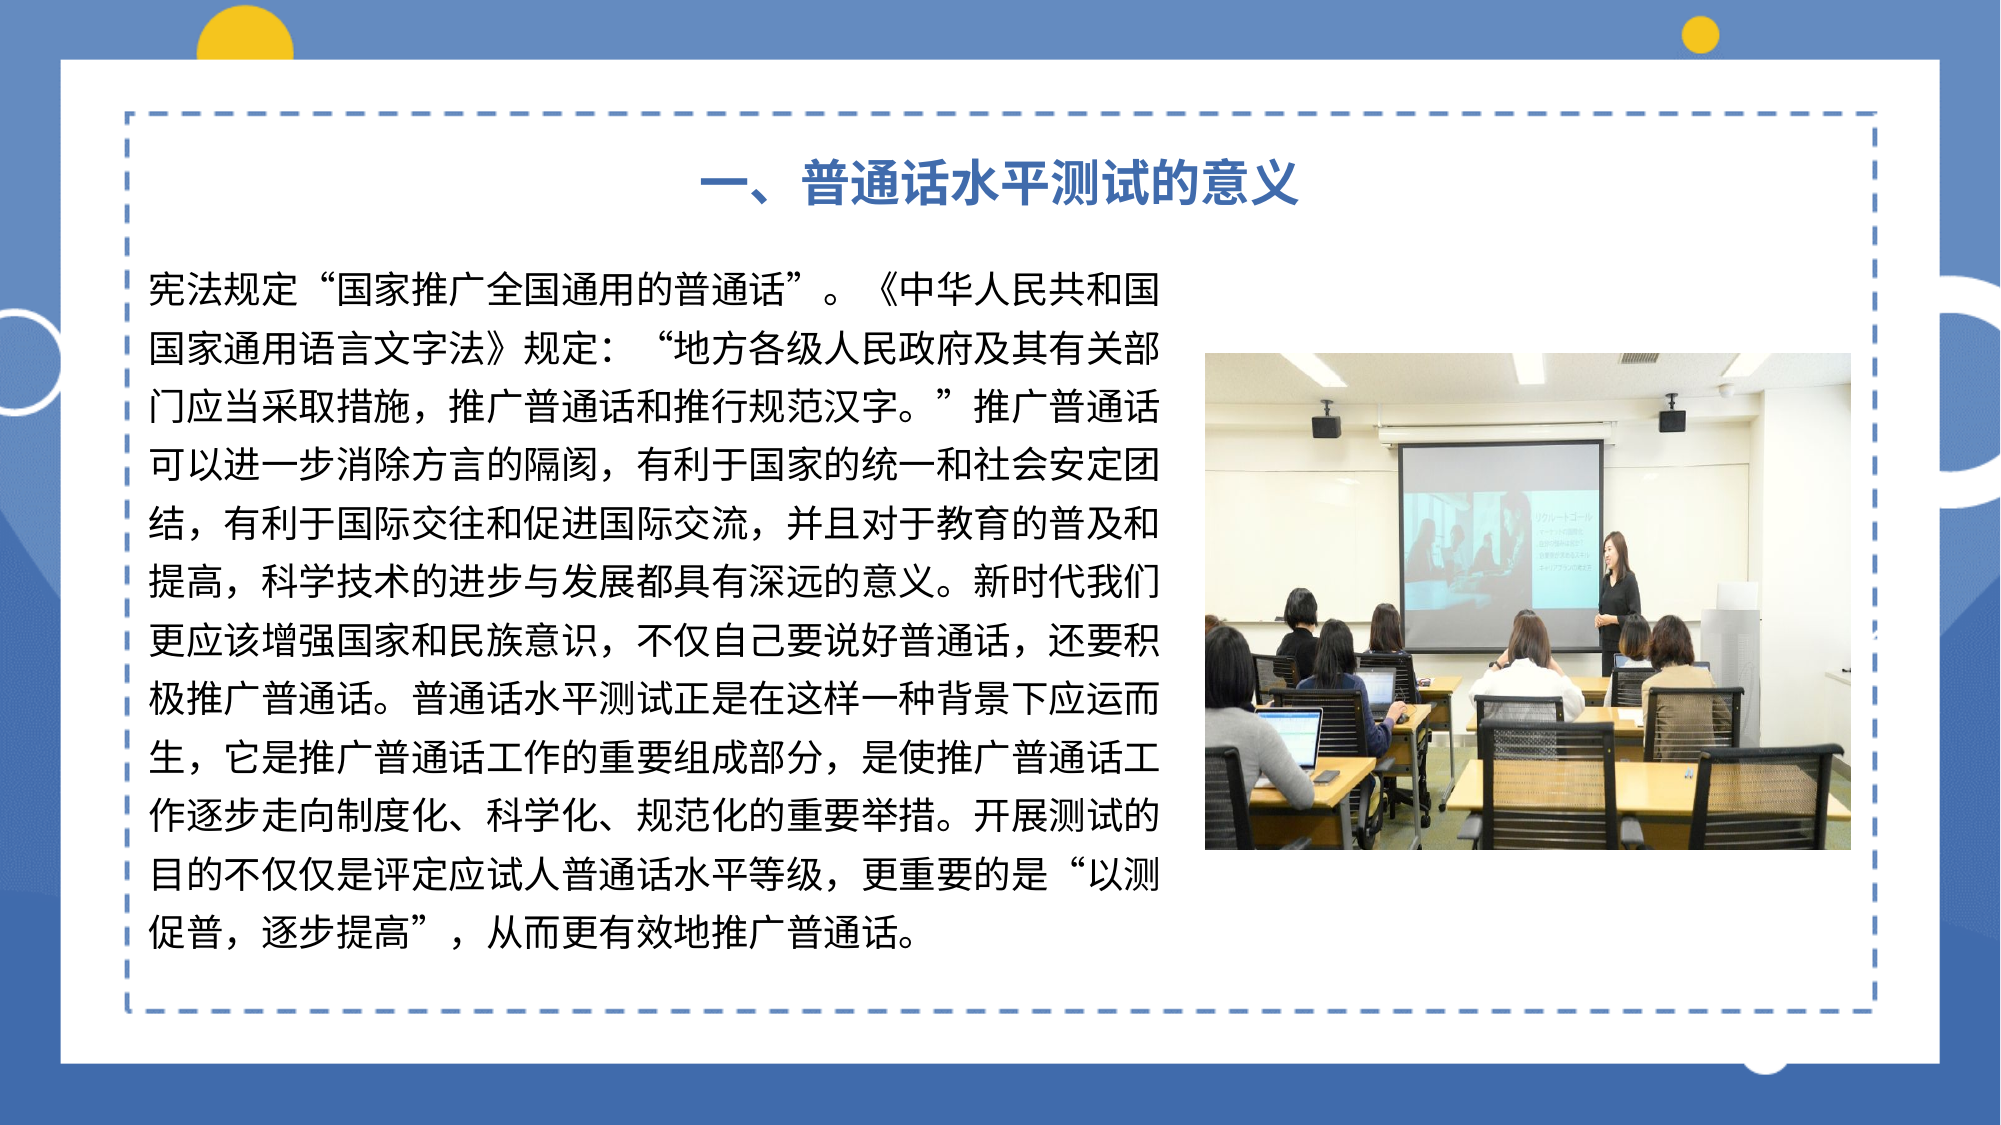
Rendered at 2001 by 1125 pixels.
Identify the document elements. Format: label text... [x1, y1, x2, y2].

text_box 宪法规定“国家推广全国通用的普通话”。《中华人民共和国国家通用语言文字法》规定：“地方各级人民政府及其有关部门应当采取措施，推广普通话和推行规范汉字。”推广普通话可以进一步消除方言的隔阂，有利于国家的统一和社会安定团结，有利于国际交往和促进国际交流，并且对于教育的普及和提高，科学技术的进步与发展都具有深远的意义。新时代我们更应该增强国家和民族意识，不仅自己要说好普通话，还要积极推广普通话。普通话水平测试正是在这样一种背景下应运而生，它是推广普通话工作的重要组成部分，是使推广普通话工作逐步走向制度化、科学化、规范化的重要举措。开展测试的目的不仅仅是评定应试人普通话水平等级，更重要的是“以测促普，逐步提高”，从而更有效地推广普通话。 [134, 245, 1206, 962]
text_box 一、普通话水平测试的意义 [685, 144, 1315, 220]
picture [0, 0, 2001, 1125]
